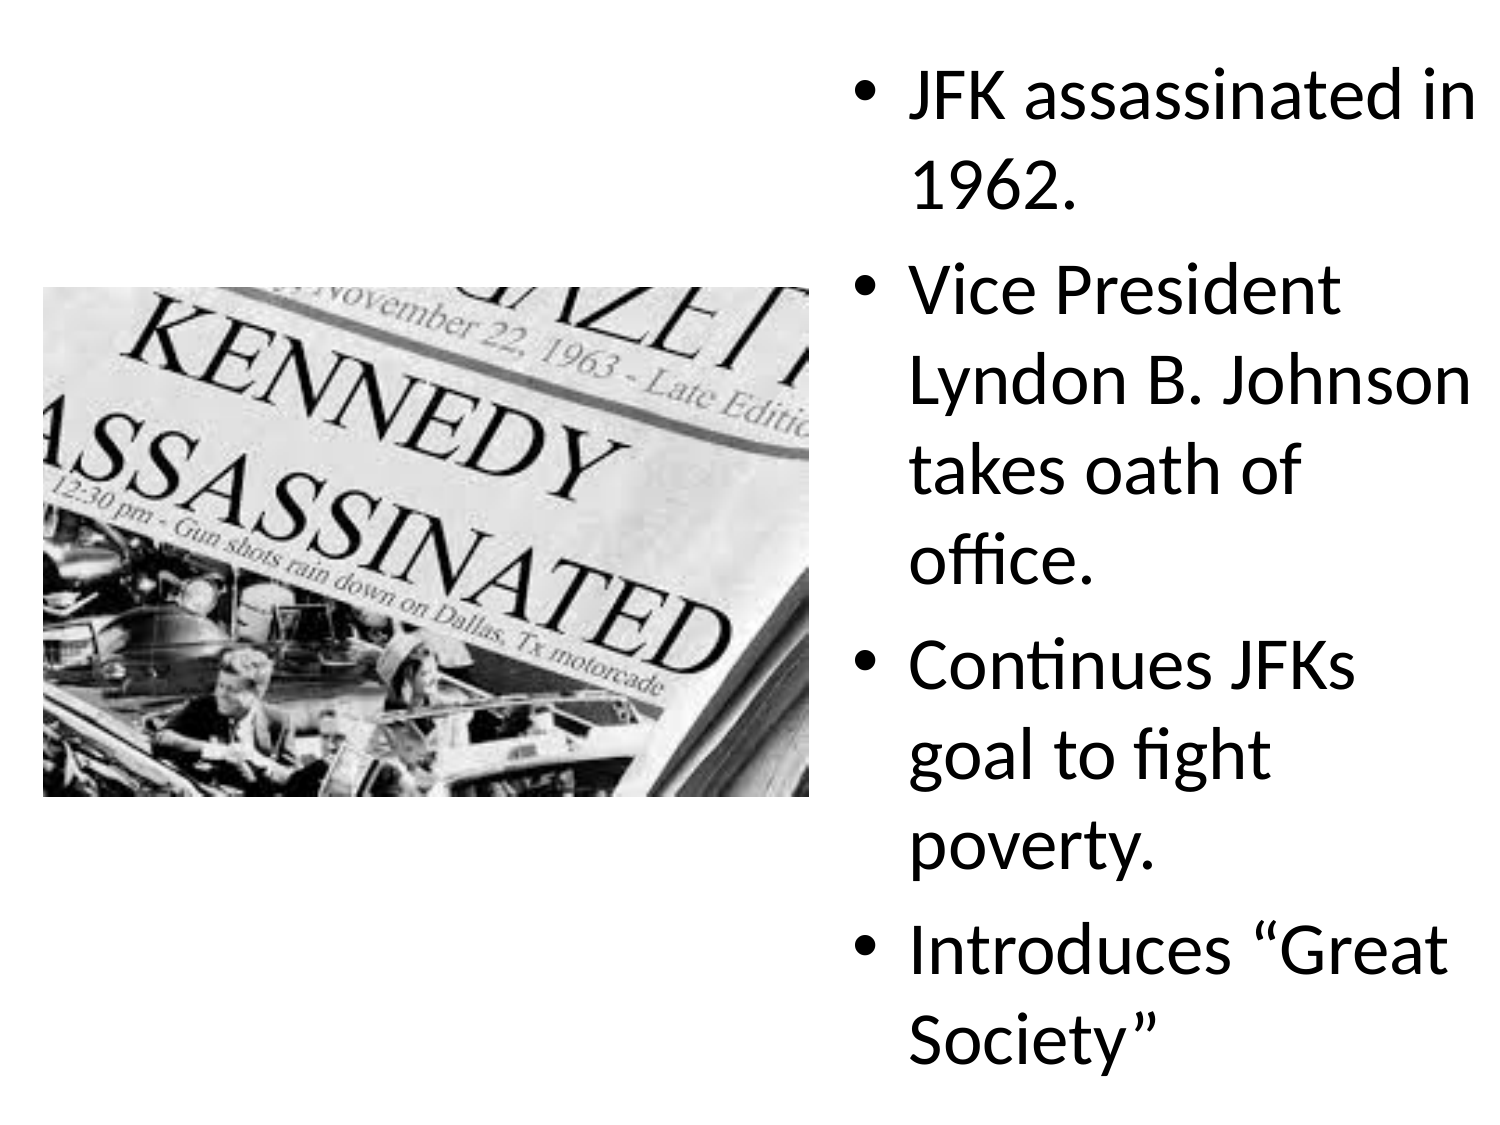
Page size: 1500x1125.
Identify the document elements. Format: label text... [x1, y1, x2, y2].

list JFK assassinated in 1962. Vice President Lyndon B. Johnson takes oath of office. Continues JFKs goal to fight poverty. Introduces “Great Society” [837, 36, 1500, 1073]
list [43, 112, 810, 972]
